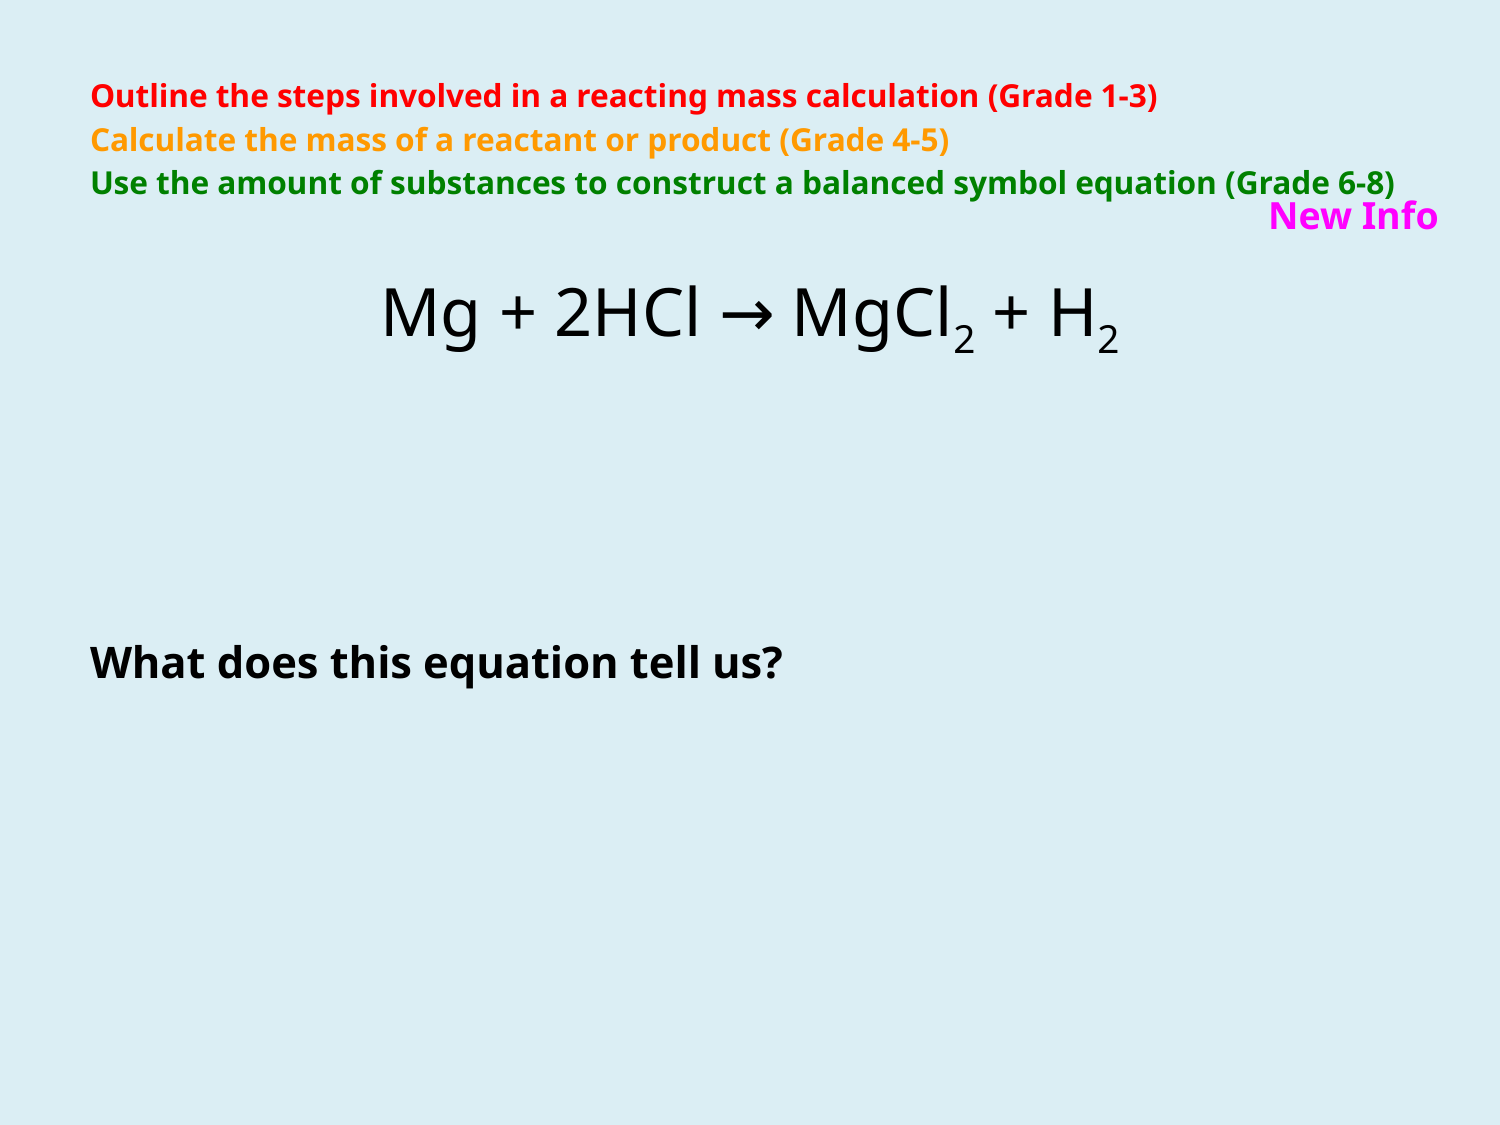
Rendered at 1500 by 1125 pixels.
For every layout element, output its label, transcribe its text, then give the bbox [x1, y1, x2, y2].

text_box New Info [1253, 184, 1454, 245]
list Mg + 2HCl → MgCl2 + H2­ What does this equation tell us? [75, 262, 1425, 1005]
title Outline the steps involved in a reacting mass calculation (Grade 1-3) Calculate the mass of a reactant or product (Grade 4-5) Use the amount of substances to construct a balanced symbol equation (Grade 6-8) [75, 45, 1425, 233]
